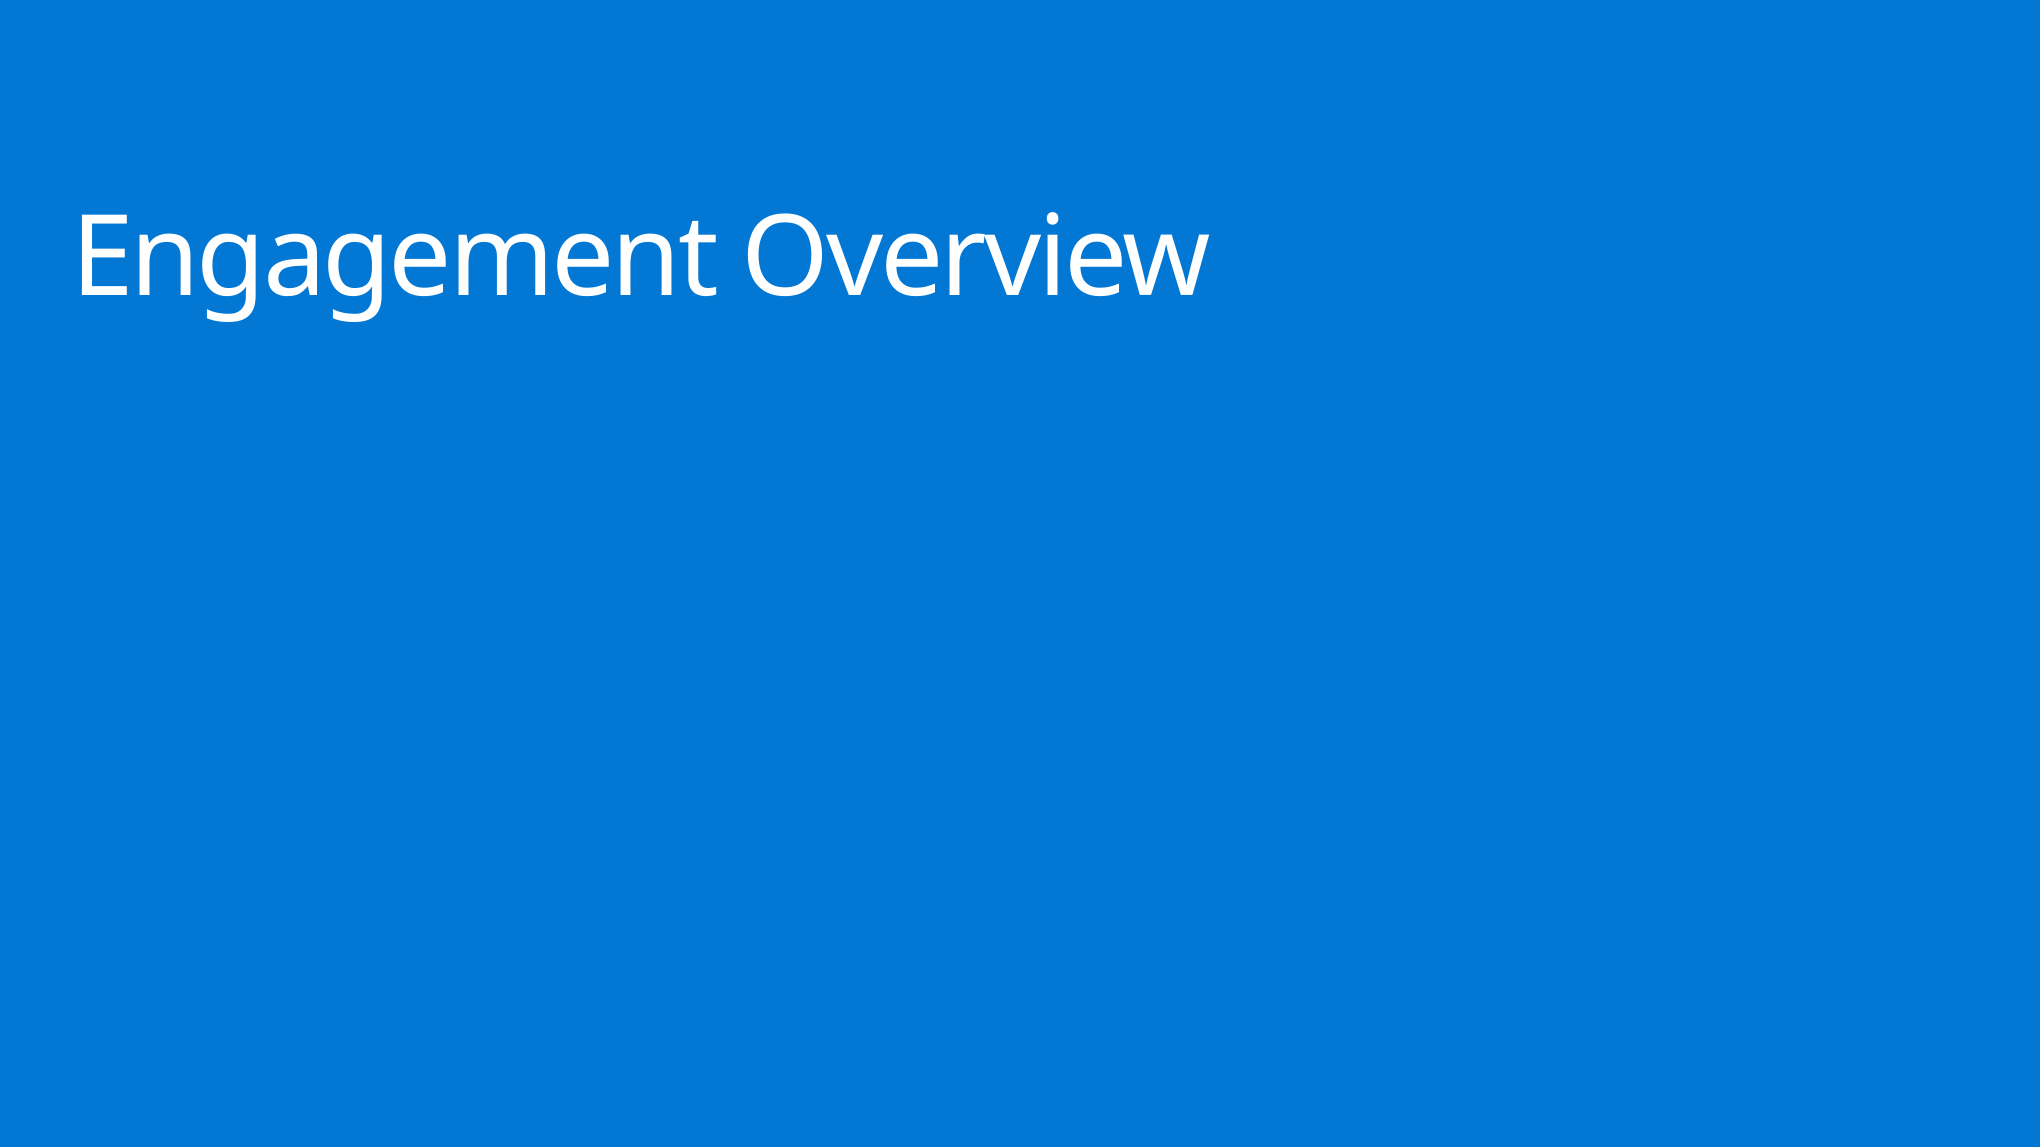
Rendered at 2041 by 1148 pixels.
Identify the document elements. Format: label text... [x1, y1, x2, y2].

title Engagement Overview [71, 198, 1323, 790]
